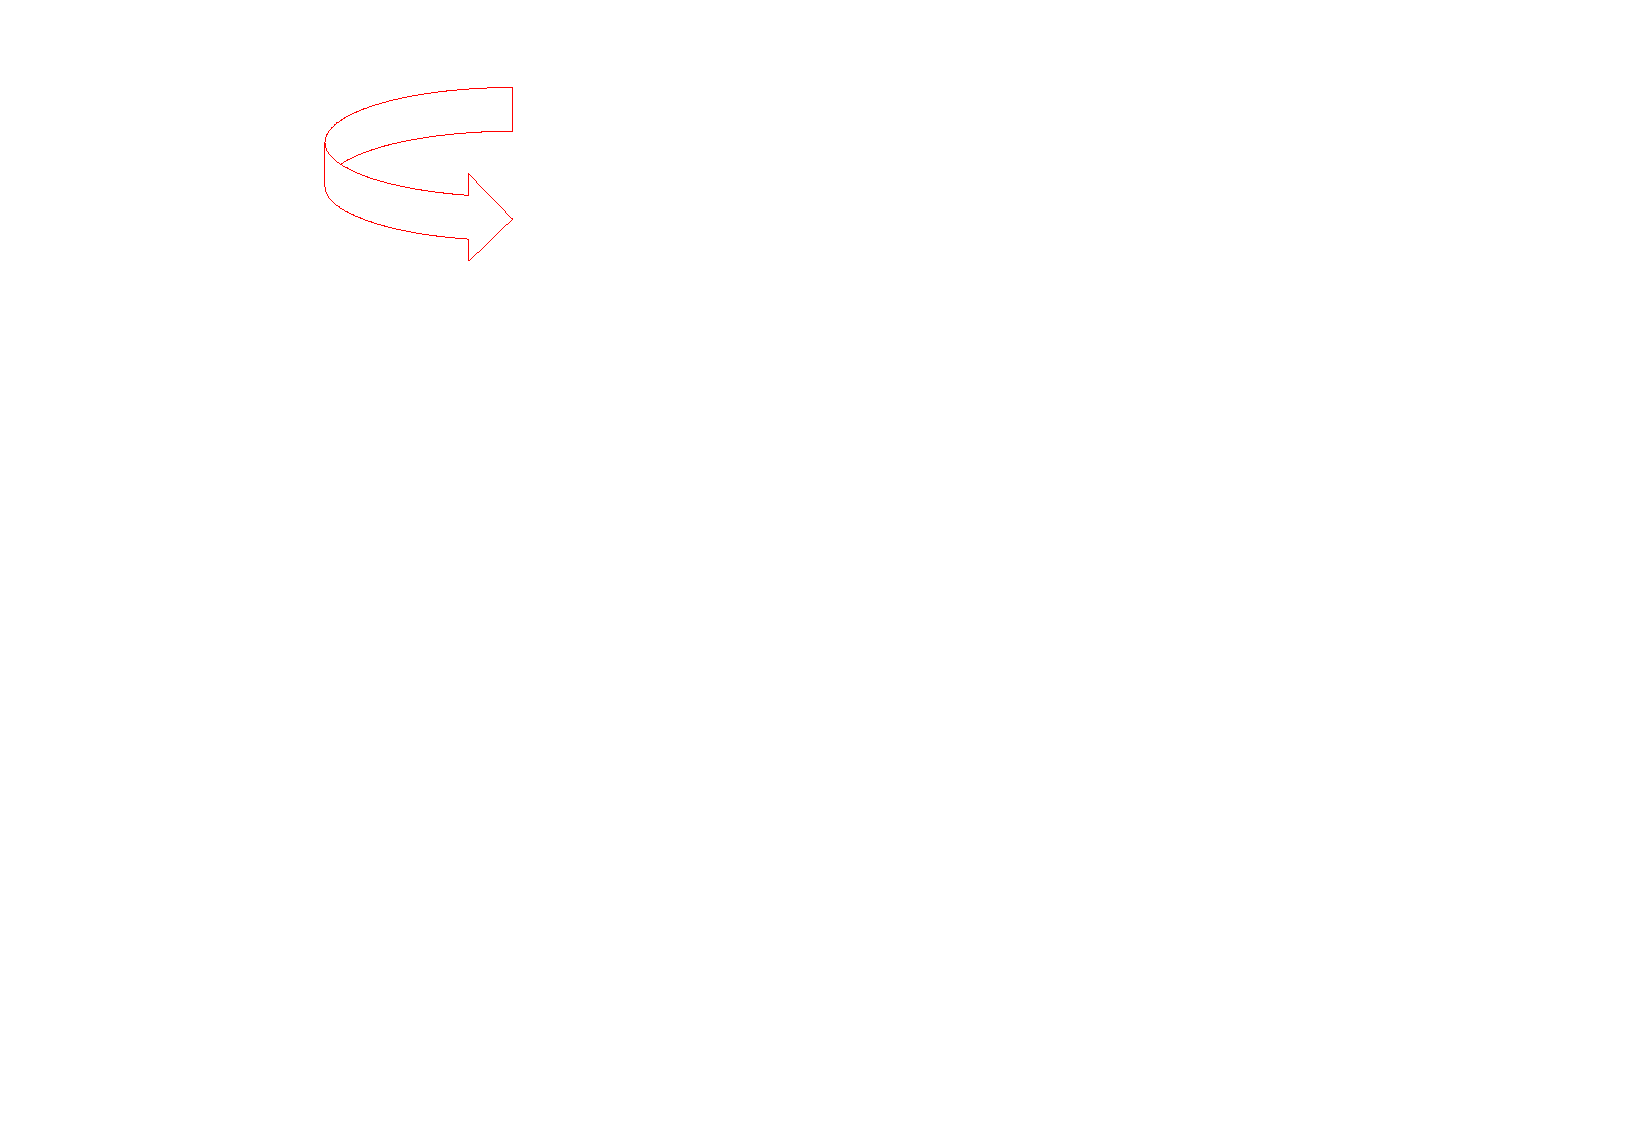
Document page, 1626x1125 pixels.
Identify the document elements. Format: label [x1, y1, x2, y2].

text_box [324, 87, 513, 261]
